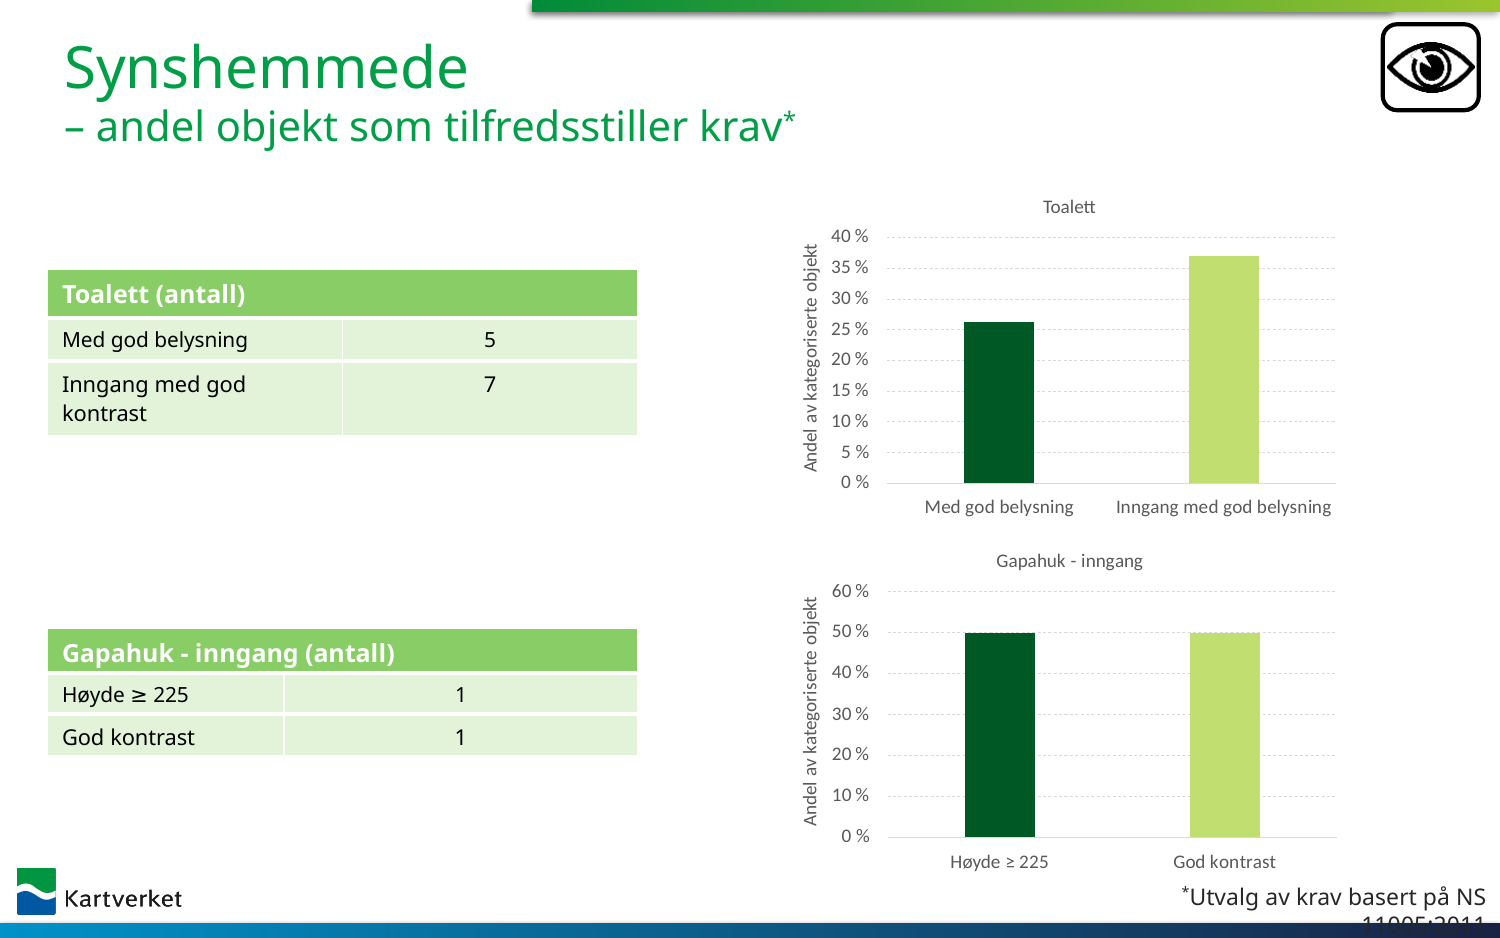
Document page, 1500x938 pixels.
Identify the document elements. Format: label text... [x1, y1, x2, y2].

table_header Gapahuk - inngang (antall) [48, 629, 637, 671]
table_cell God kontrast [48, 716, 283, 755]
text_box *Utvalg av krav basert på NS 11005:2011 [1068, 873, 1500, 938]
picture [791, 187, 1347, 526]
text_box Synshemmede – andel objekt som tilfredsstiller krav* [49, 24, 1431, 158]
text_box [1382, 24, 1480, 111]
table_header Toalett (antall) [48, 270, 637, 316]
table_cell Med god belysning [48, 320, 342, 359]
table_cell 5 [343, 320, 637, 359]
table_cell 1 [285, 716, 637, 755]
table_cell Inngang med god kontrast [48, 363, 342, 435]
picture [791, 541, 1348, 880]
table_cell Høyde ≥ 225 [48, 675, 283, 712]
table_cell 7 [343, 363, 637, 435]
table_cell 1 [285, 675, 637, 712]
